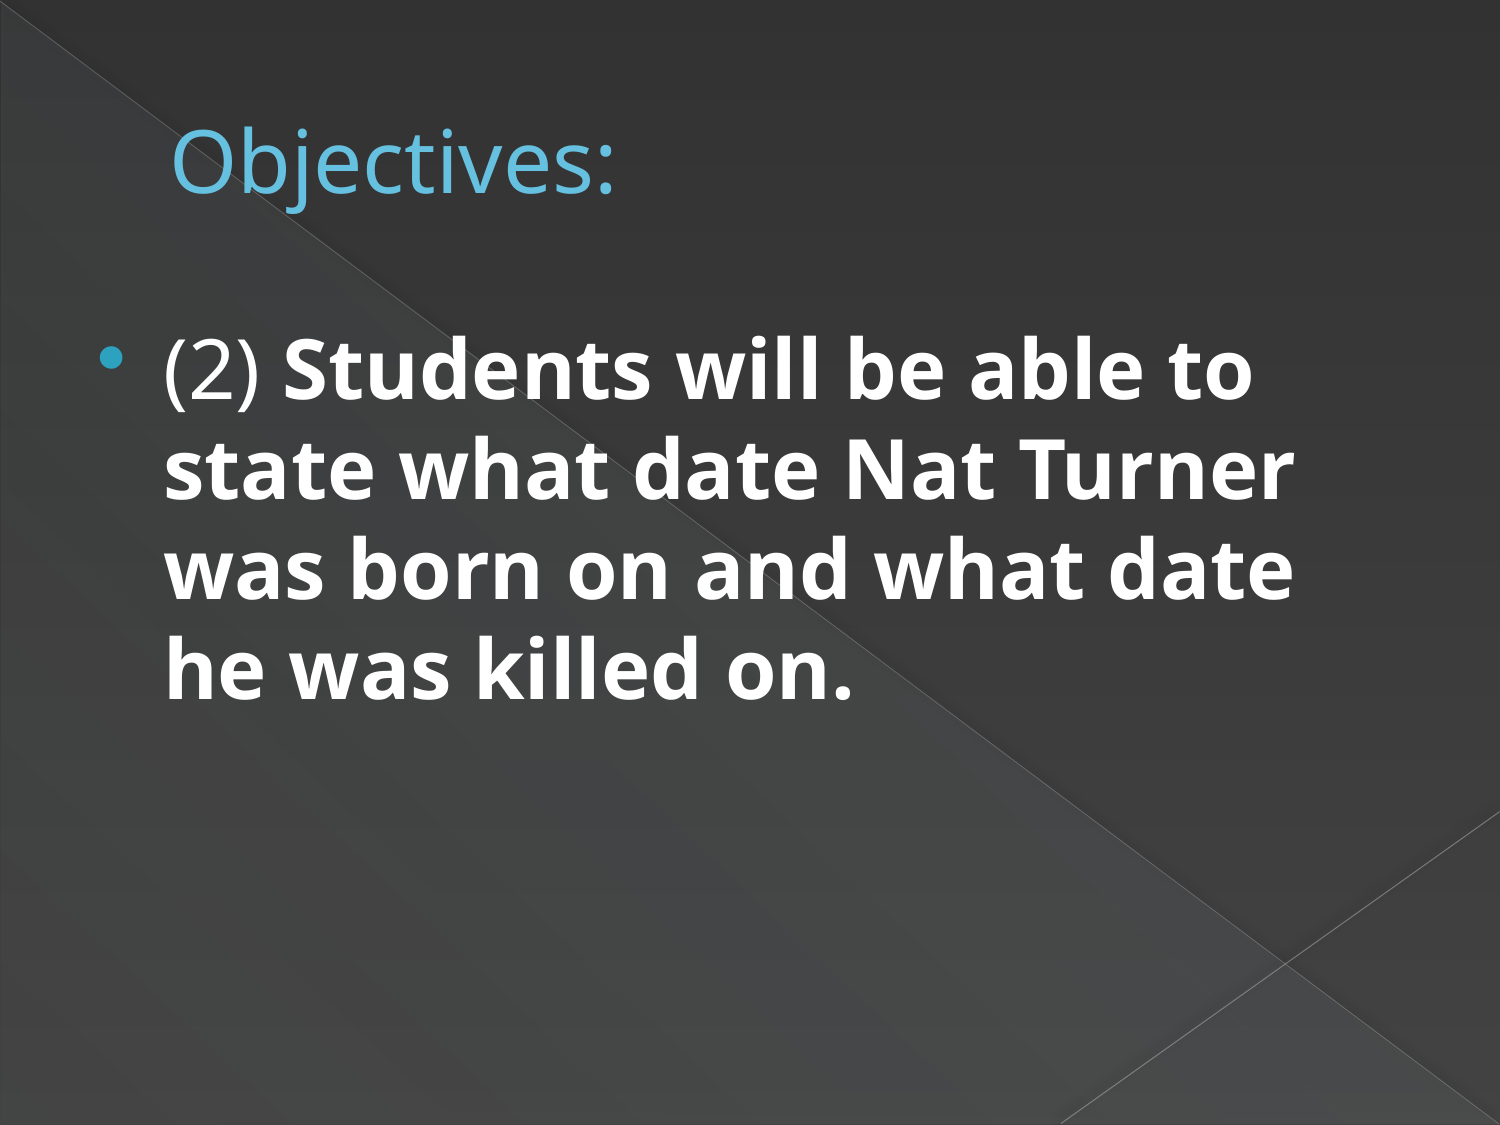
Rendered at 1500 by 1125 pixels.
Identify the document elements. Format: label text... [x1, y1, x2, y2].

list (2) Students will be able to state what date Nat Turner was born on and what date he was killed on. [75, 308, 1425, 1059]
title Objectives: [75, 43, 1425, 274]
